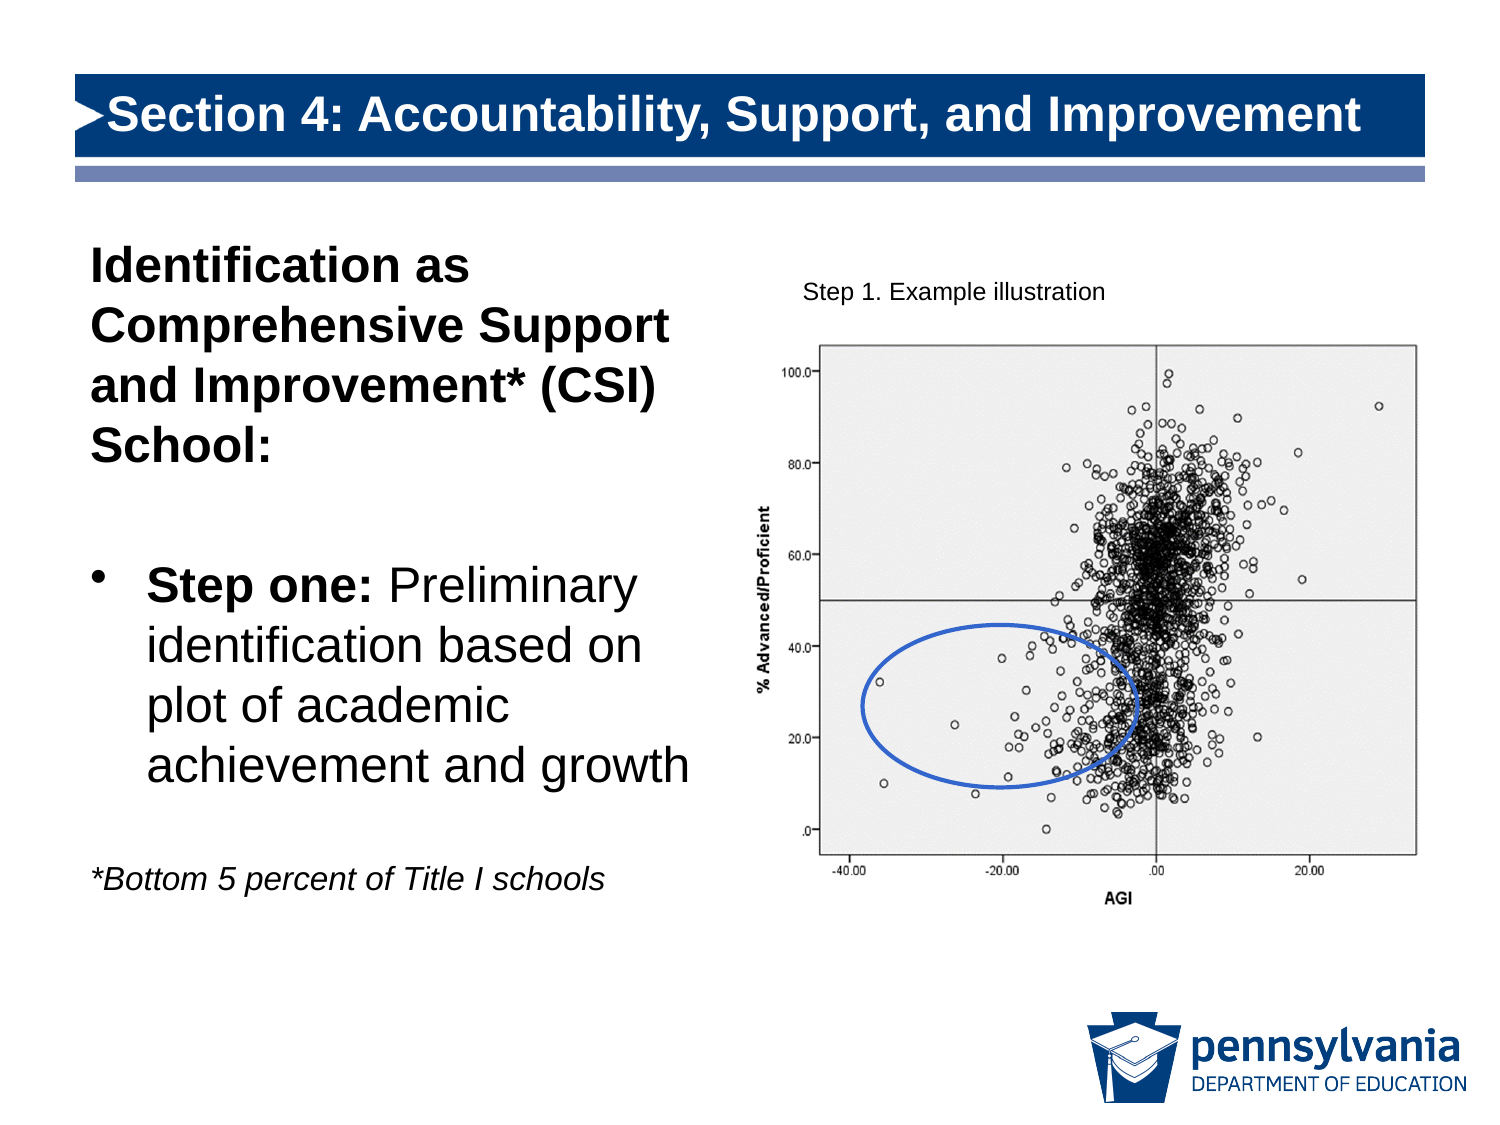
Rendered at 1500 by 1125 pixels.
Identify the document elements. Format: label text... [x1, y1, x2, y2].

picture [737, 337, 1426, 926]
list Identification as Comprehensive Support and Improvement* (CSI) School: Step one: Preliminary identification based on plot of academic achievement and growth *Bottom 5 percent of Title I schools [75, 224, 729, 1013]
picture [74, 74, 1426, 182]
picture [1087, 1012, 1466, 1103]
list Step 1. Example illustration [787, 267, 1451, 906]
